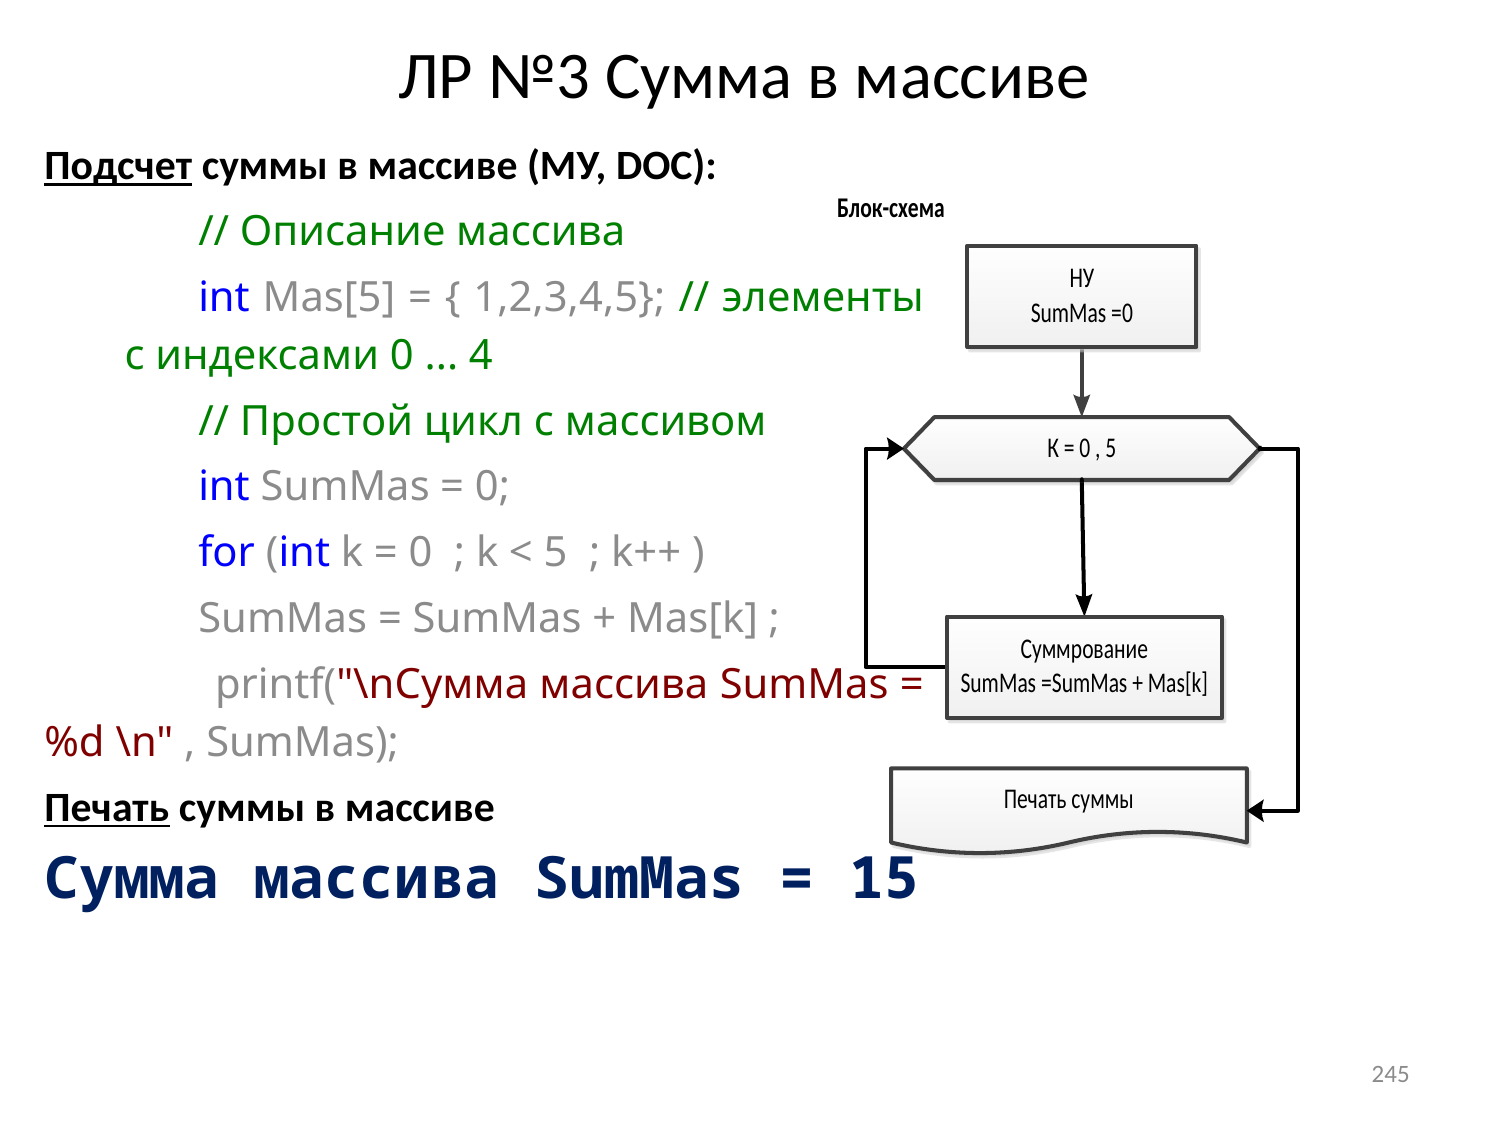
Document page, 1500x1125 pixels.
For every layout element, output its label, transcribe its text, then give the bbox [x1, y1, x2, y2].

title ЛР №3 Сумма в массиве [135, 19, 1353, 126]
slide_number 245 [1074, 1042, 1425, 1103]
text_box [761, 172, 1424, 941]
text_box Подсчет суммы в массиве (МУ, DOC): // Описание массива int Mas[5] = { 1,2,3,4,5}; // элементы с индексами 0 ... 4 // Простой цикл с массивом int SumMas = 0; for (int k = 0 ; k < 5 ; k++ ) SumMas = SumMas + Mas[k] ; printf("\nСумма массива SumMas = %d \n" , SumMas); Печать суммы в массиве Сумма массива SumMas = 15 [29, 130, 939, 1029]
